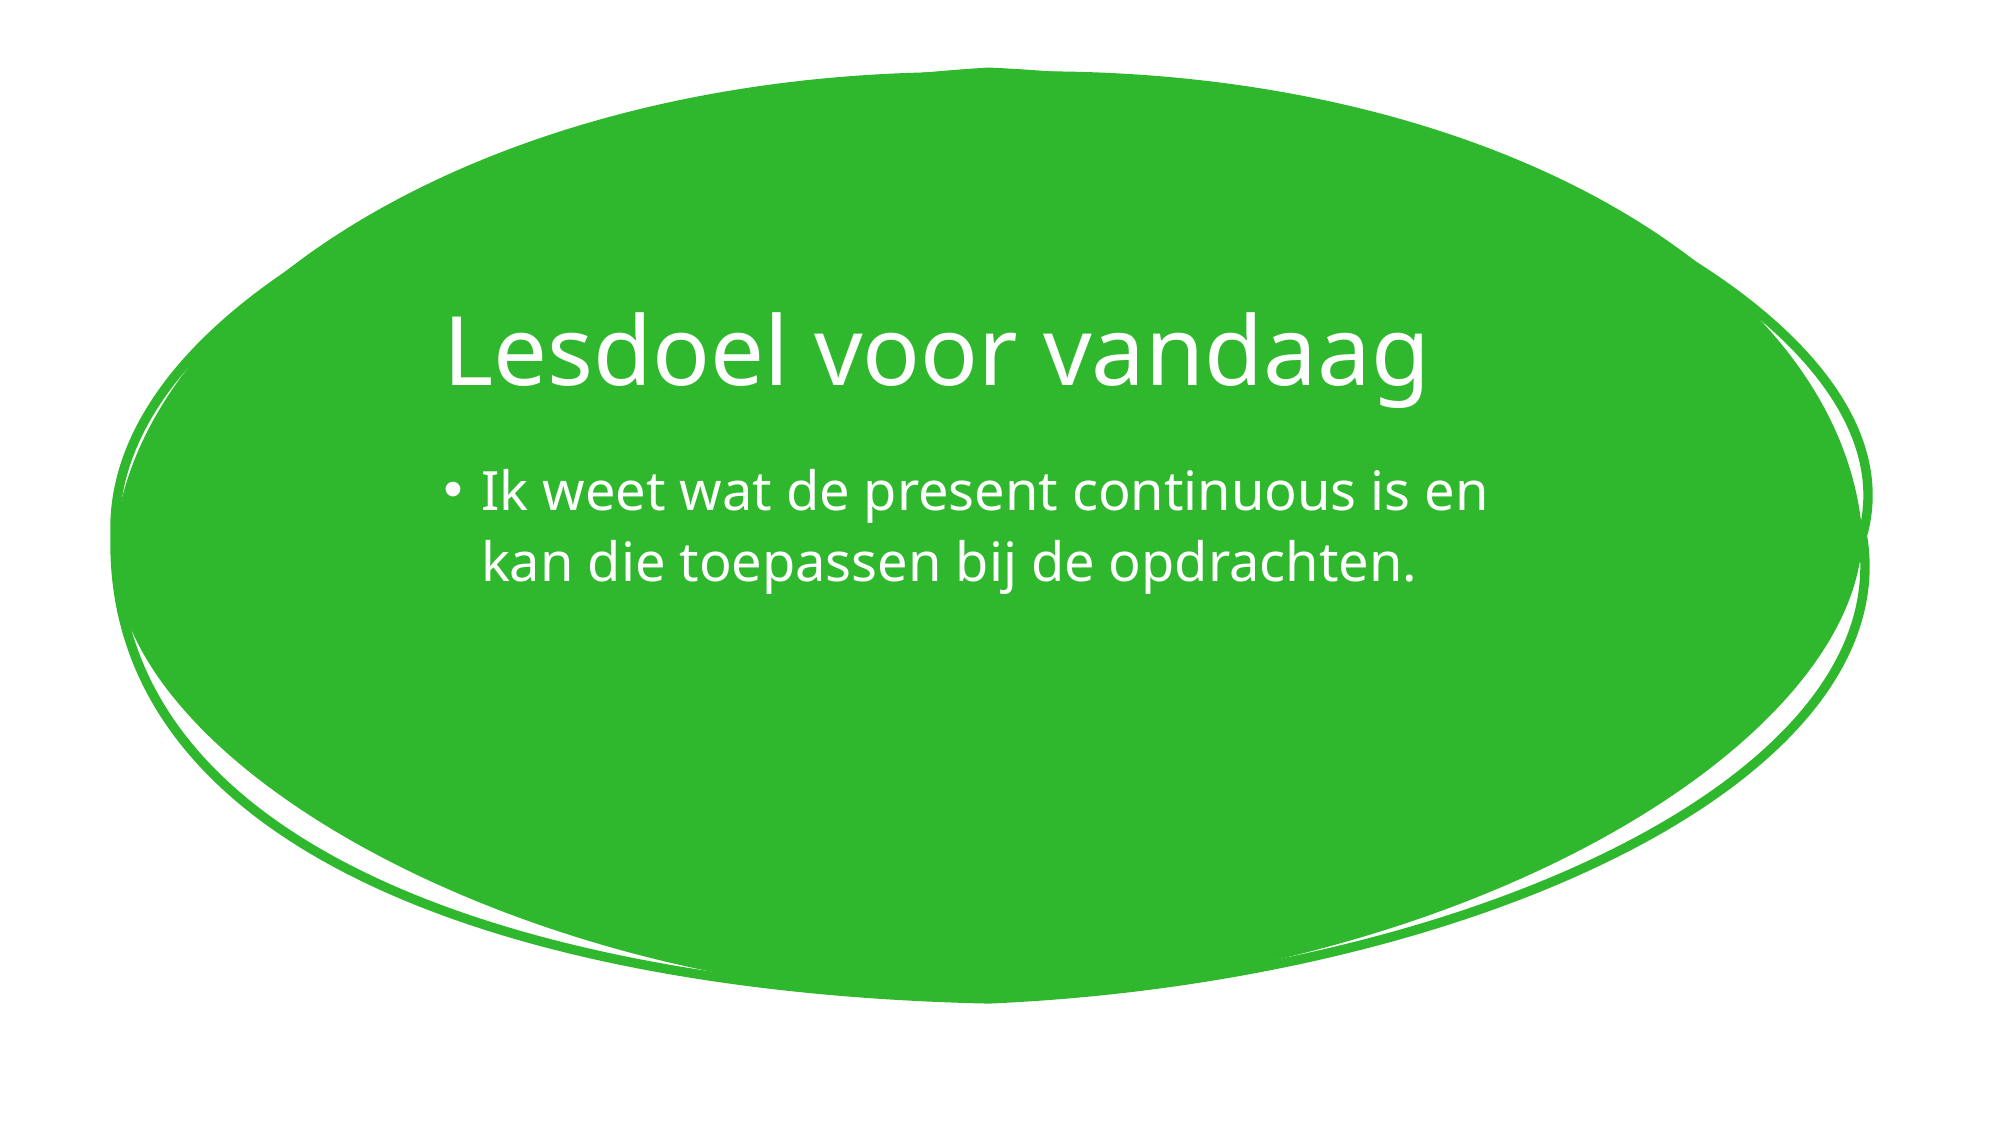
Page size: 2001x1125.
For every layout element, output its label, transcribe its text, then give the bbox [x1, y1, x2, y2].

list Ik weet wat de present continuous is en kan die toepassen bij de opdrachten. [428, 441, 1546, 855]
text_box [113, 71, 1870, 1000]
title Lesdoel voor vandaag [428, 233, 1546, 414]
text_box [0, 0, 2000, 1125]
